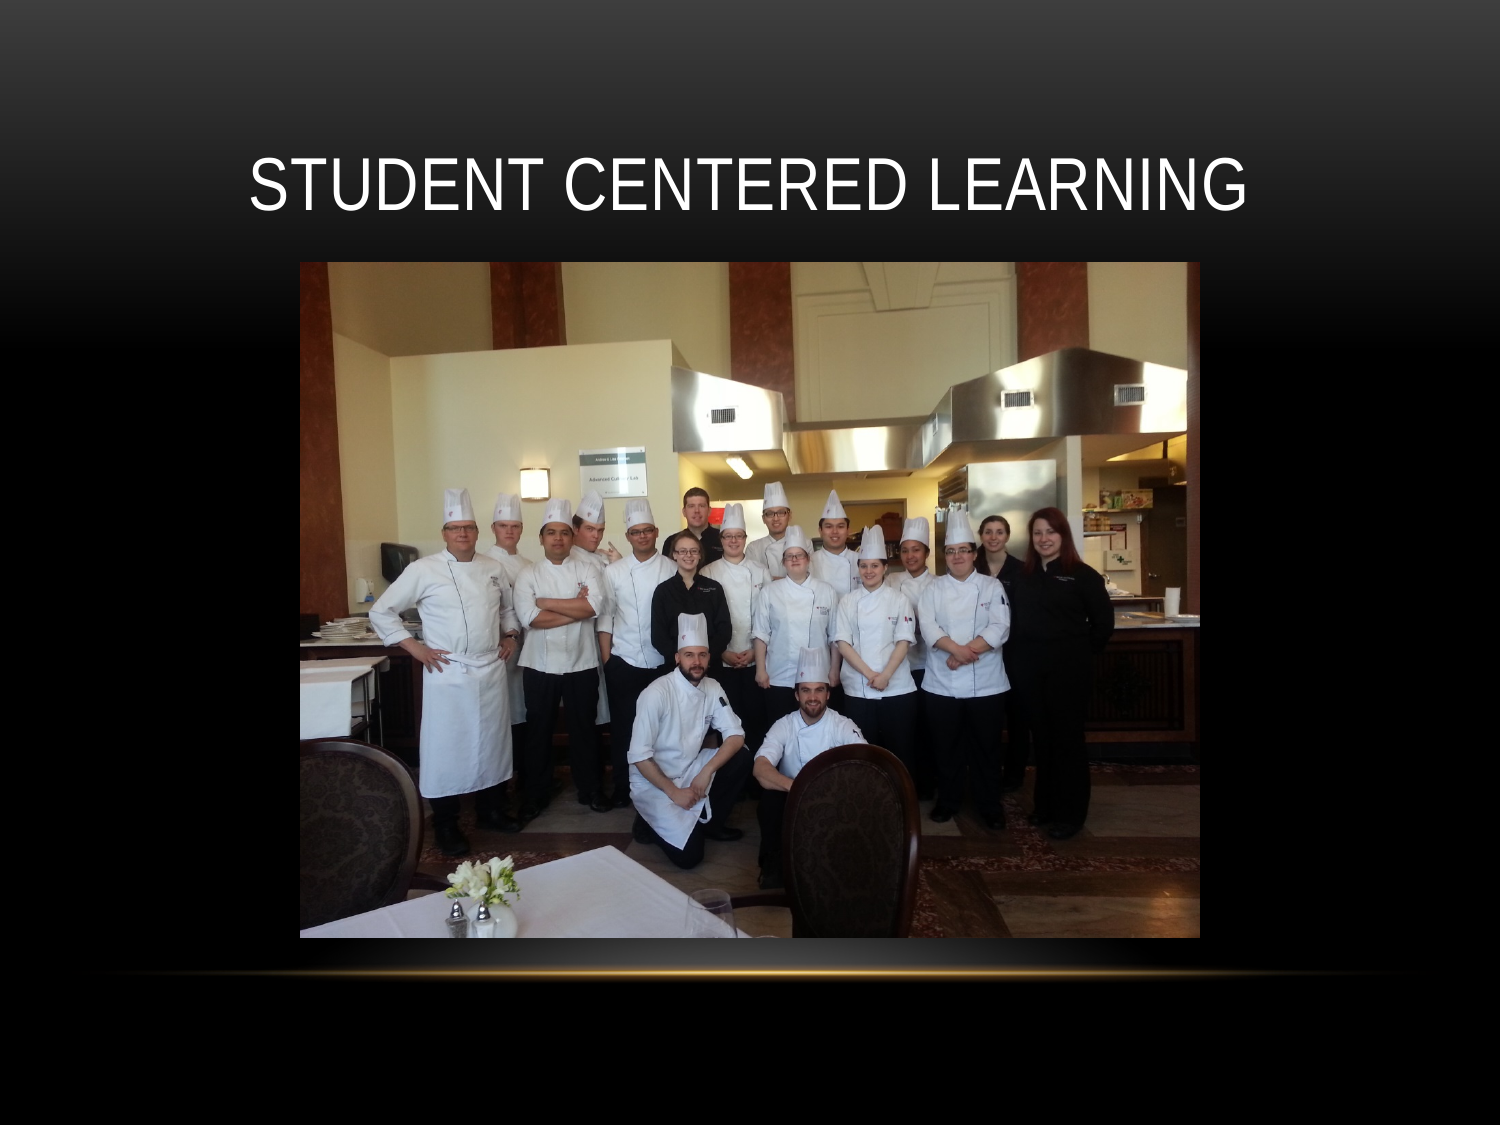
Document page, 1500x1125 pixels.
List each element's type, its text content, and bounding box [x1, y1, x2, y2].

picture [0, 0, 1500, 1125]
title Student Centered Learning [99, 45, 1400, 233]
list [299, 262, 1201, 938]
